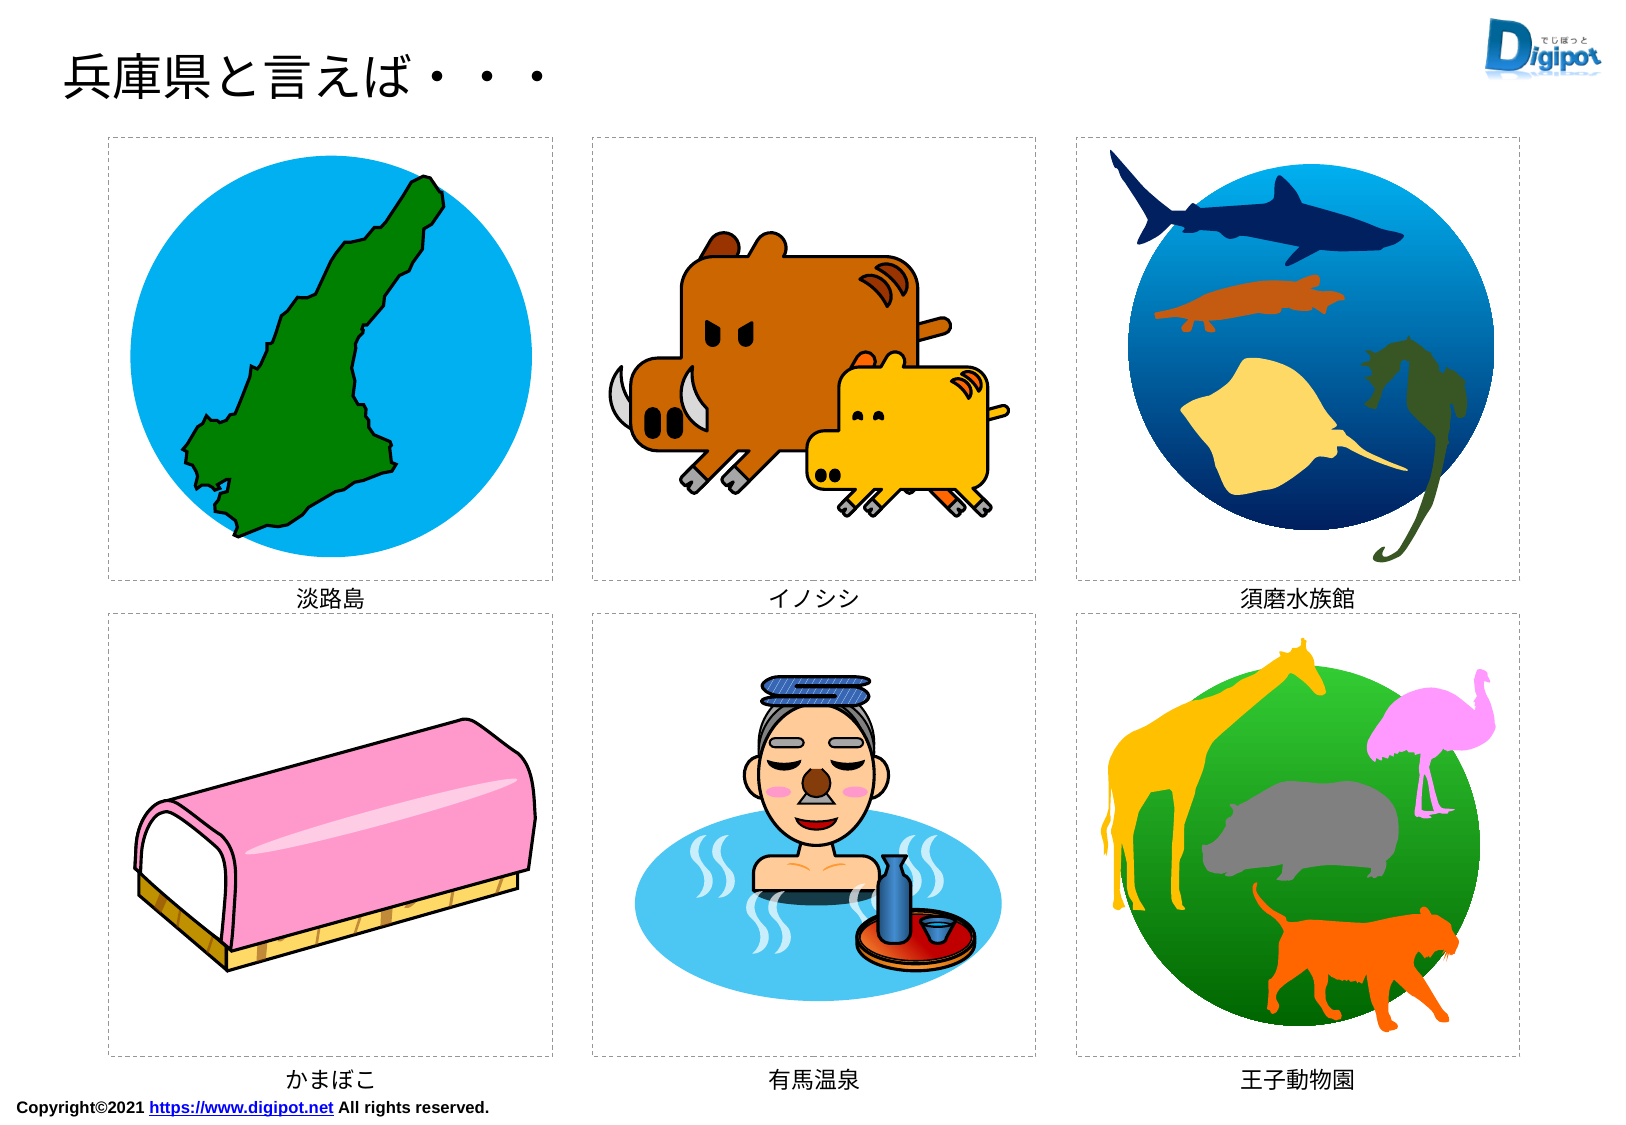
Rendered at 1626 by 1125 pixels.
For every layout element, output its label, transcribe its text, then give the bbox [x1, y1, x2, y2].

text_box 兵庫県と言えば・・・ [47, 38, 578, 113]
text_box 淡路島 [104, 577, 558, 620]
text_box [1100, 637, 1496, 1033]
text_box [634, 676, 1002, 1002]
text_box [134, 718, 536, 972]
text_box 王子動物園 [1071, 1058, 1525, 1101]
text_box かまぼこ [104, 1058, 558, 1101]
text_box イノシシ [587, 577, 1041, 620]
text_box 須磨水族館 [1071, 577, 1525, 620]
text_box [615, 231, 1010, 519]
text_box 有馬温泉 [587, 1058, 1041, 1101]
picture [1485, 18, 1602, 82]
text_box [1109, 149, 1495, 563]
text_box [130, 155, 533, 558]
